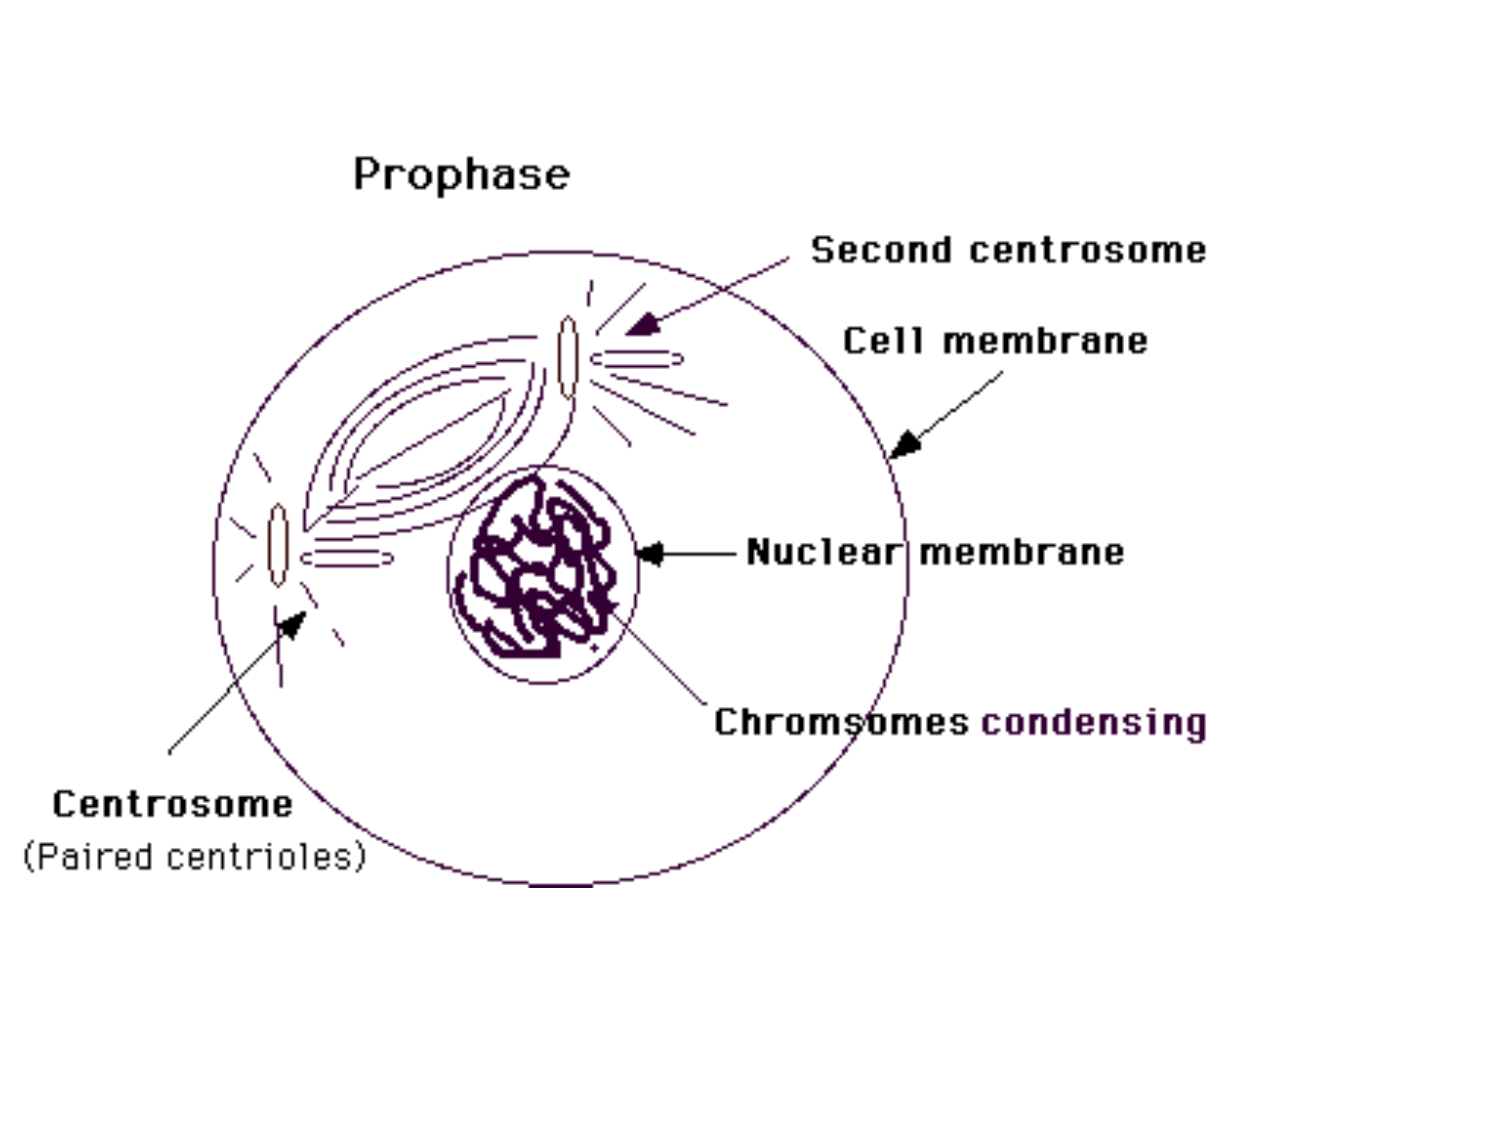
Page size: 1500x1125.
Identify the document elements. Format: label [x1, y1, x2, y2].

picture [20, 149, 1210, 888]
